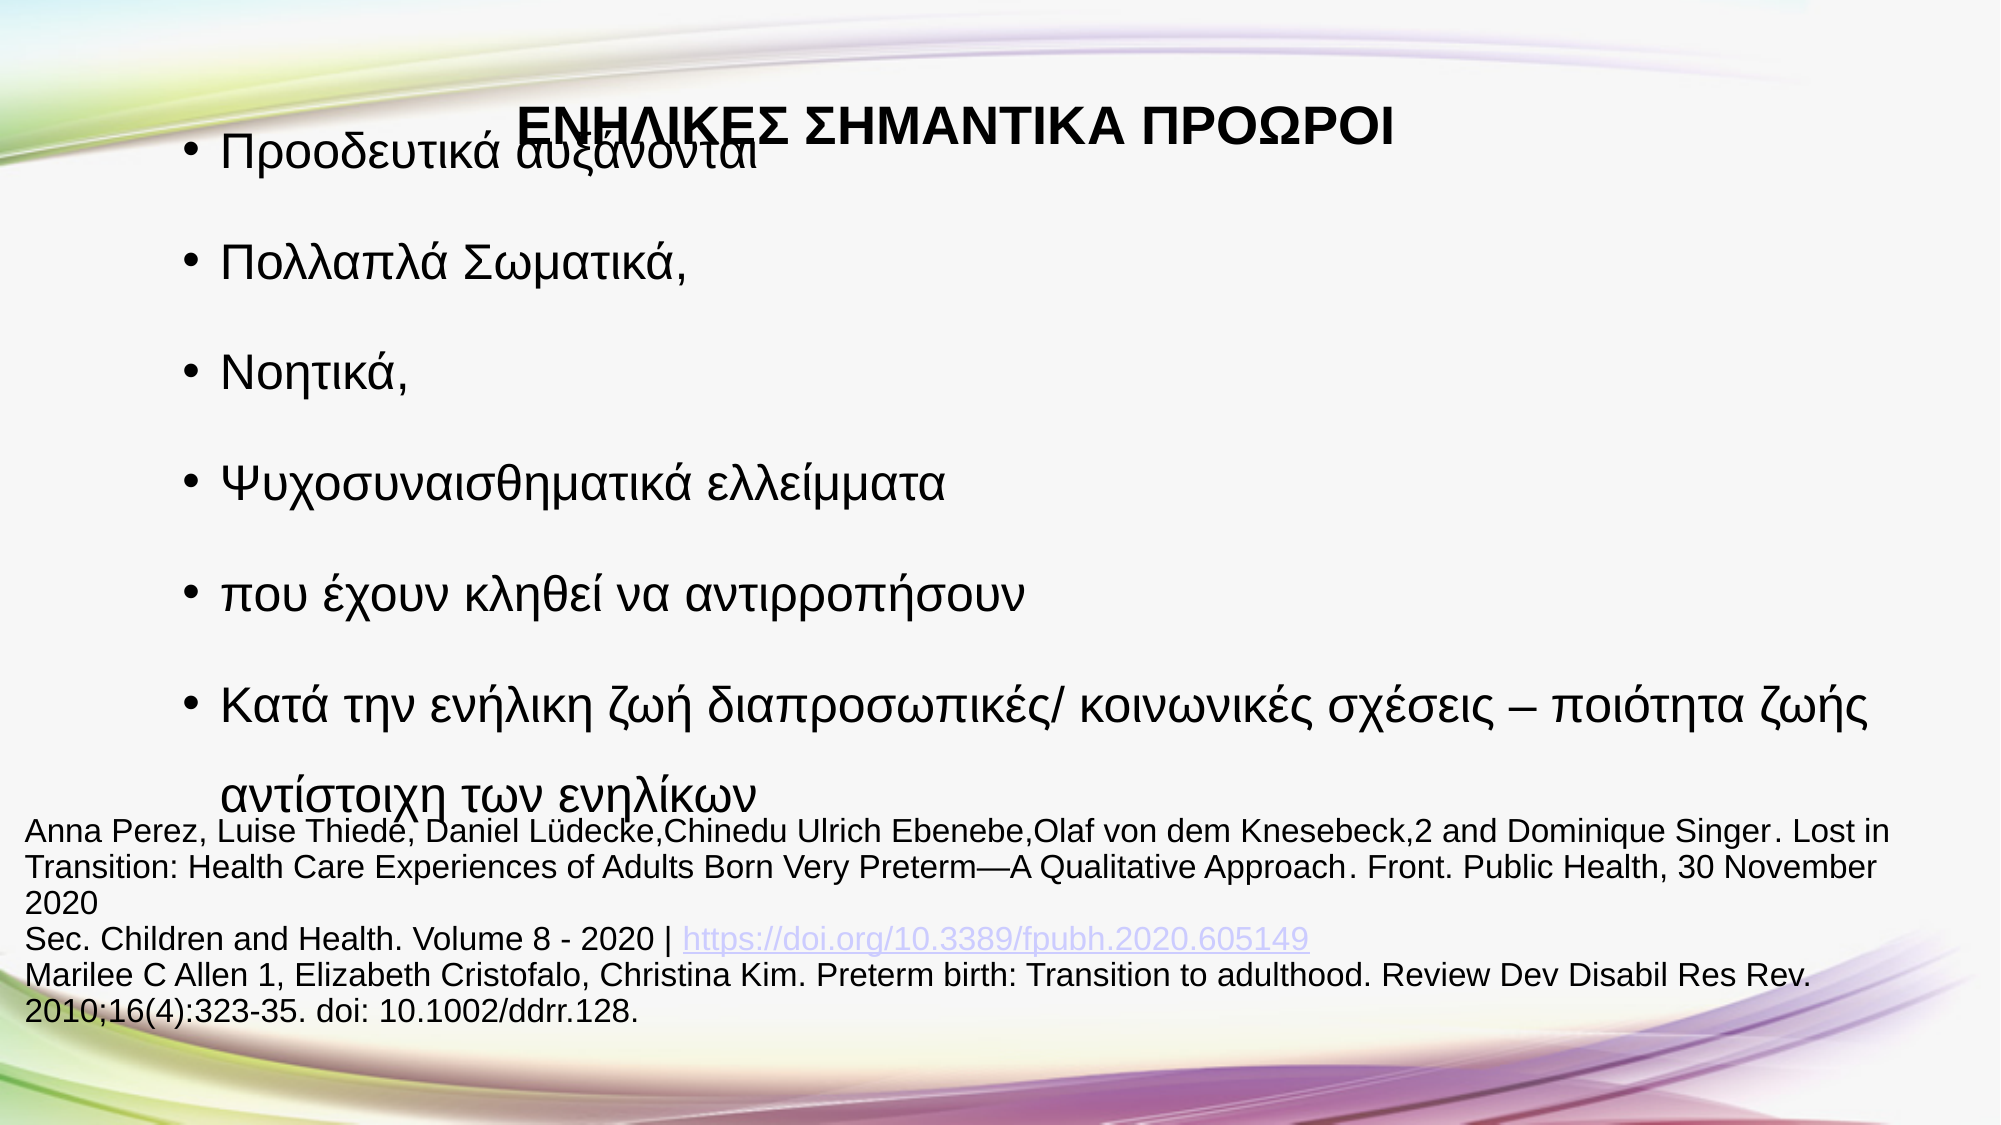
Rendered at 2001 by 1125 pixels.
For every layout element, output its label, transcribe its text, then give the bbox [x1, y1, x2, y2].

text_box ΕΝΗΛΙΚΕΣ ΣΗΜΑΝΤΙΚΑ ΠΡΟΩΡΟΙ [462, 82, 1451, 163]
title Anna Perez, Luise Thiede, Daniel Lüdecke,Chinedu Ulrich Ebenebe,Olaf von dem Knesebeck,2 and Dominique Singer. Lost in Transition: Health Care Experiences of Adults Born Very Preterm—A Qualitative Approach. Front. Public Health, 30 November 2020 Sec. Children and Health. Volume 8 - 2020 | https://doi.org/10.3389/fpubh.2020.605149 Marilee C Allen 1, Elizabeth Cristofalo, Christina Kim. Preterm birth: Transition to adulthood. Review Dev Disabil Res Rev. 2010;16(4):323-35. doi: 10.1002/ddrr.128. [24, 828, 1938, 1056]
subtitle Προοδευτικά αυξάνονται Πολλαπλά Σωματικά, Νοητικά, Ψυχοσυναισθηματικά ελλείμματα που έχουν κληθεί να αντιρροπήσουν Κατά την ενήλικη ζωή διαπροσωπικές/ κοινωνικές σχέσεις – ποιότητα ζωής αντίστοιχη των ενηλίκων [182, 137, 1982, 773]
picture [0, 0, 2001, 1125]
